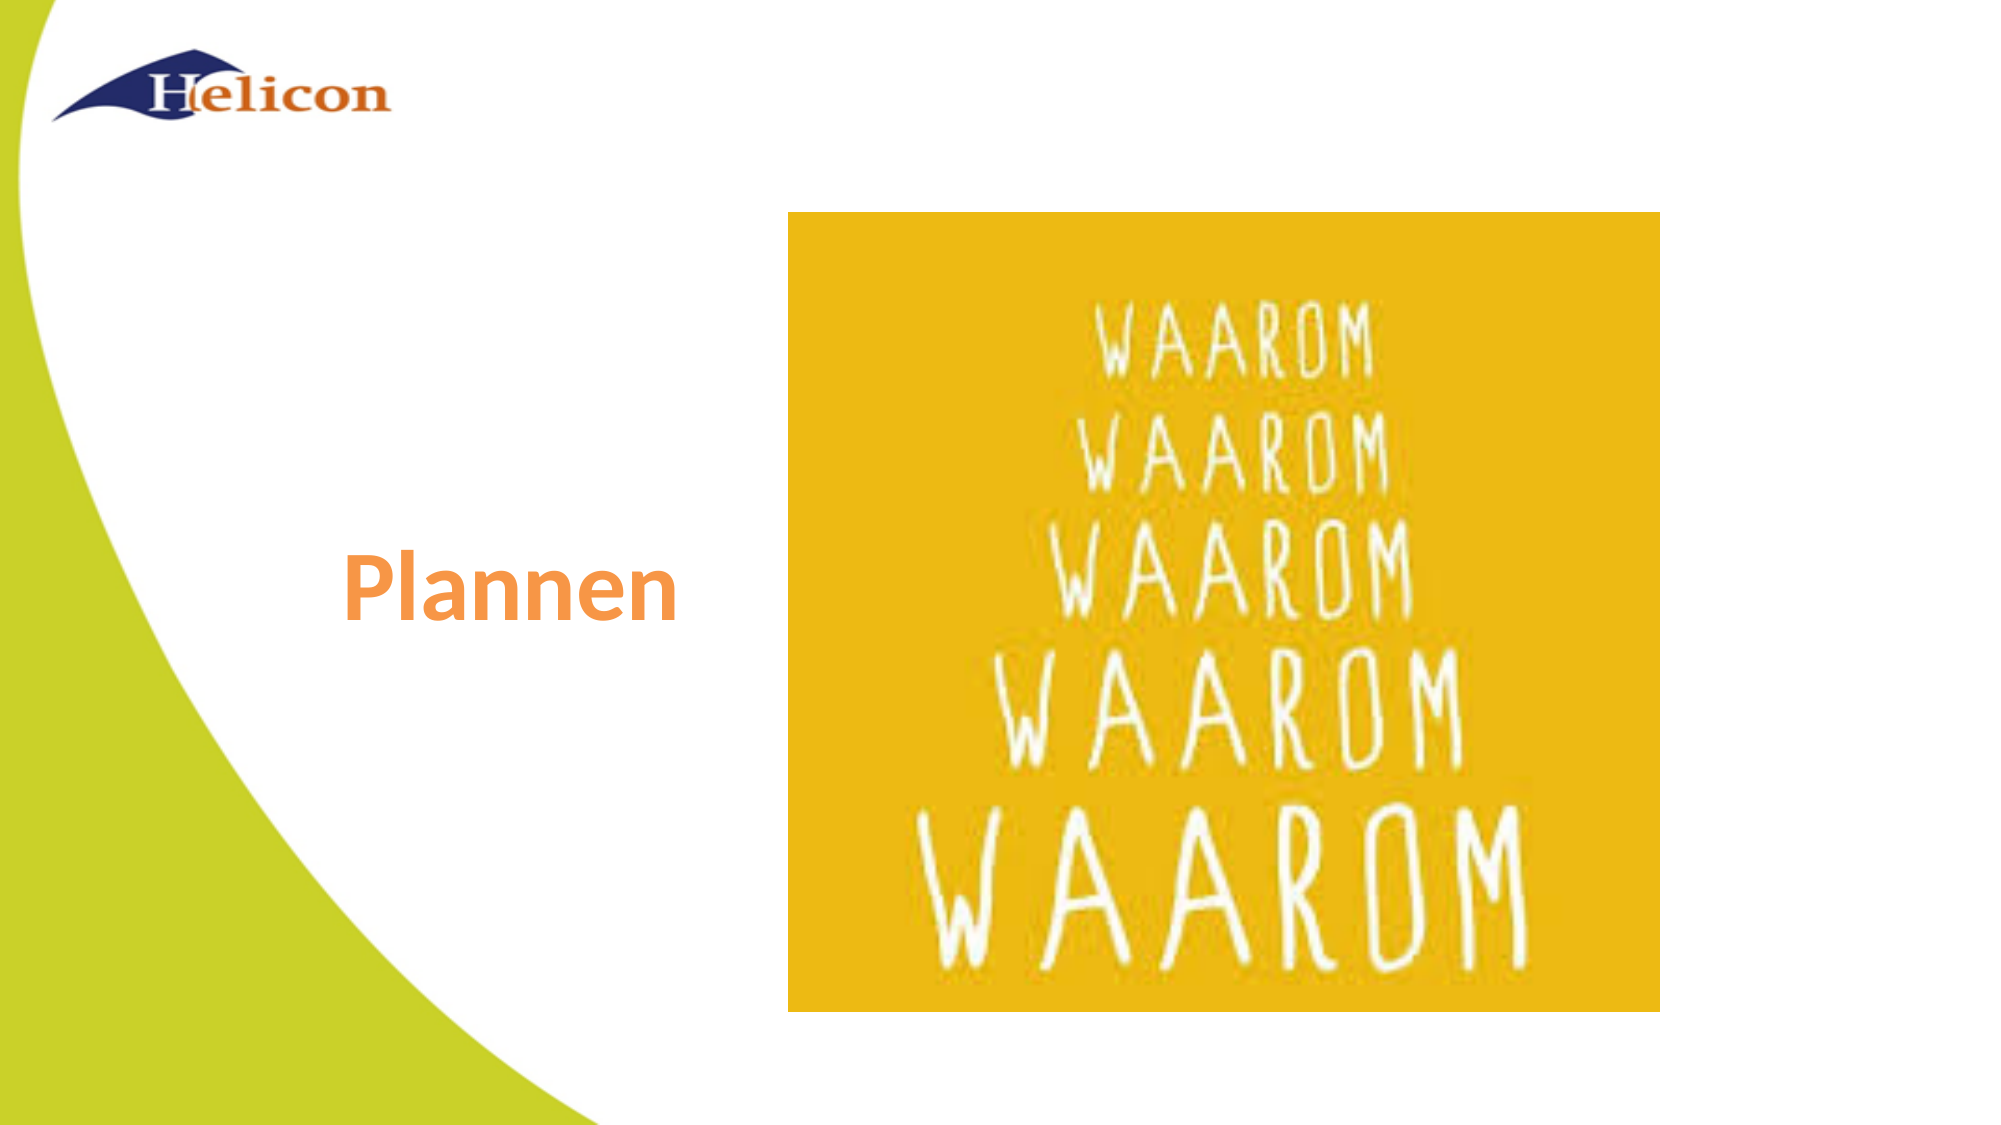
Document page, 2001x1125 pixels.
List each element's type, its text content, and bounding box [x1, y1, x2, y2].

picture [0, 0, 2000, 1125]
text_box Plannen [327, 513, 783, 649]
